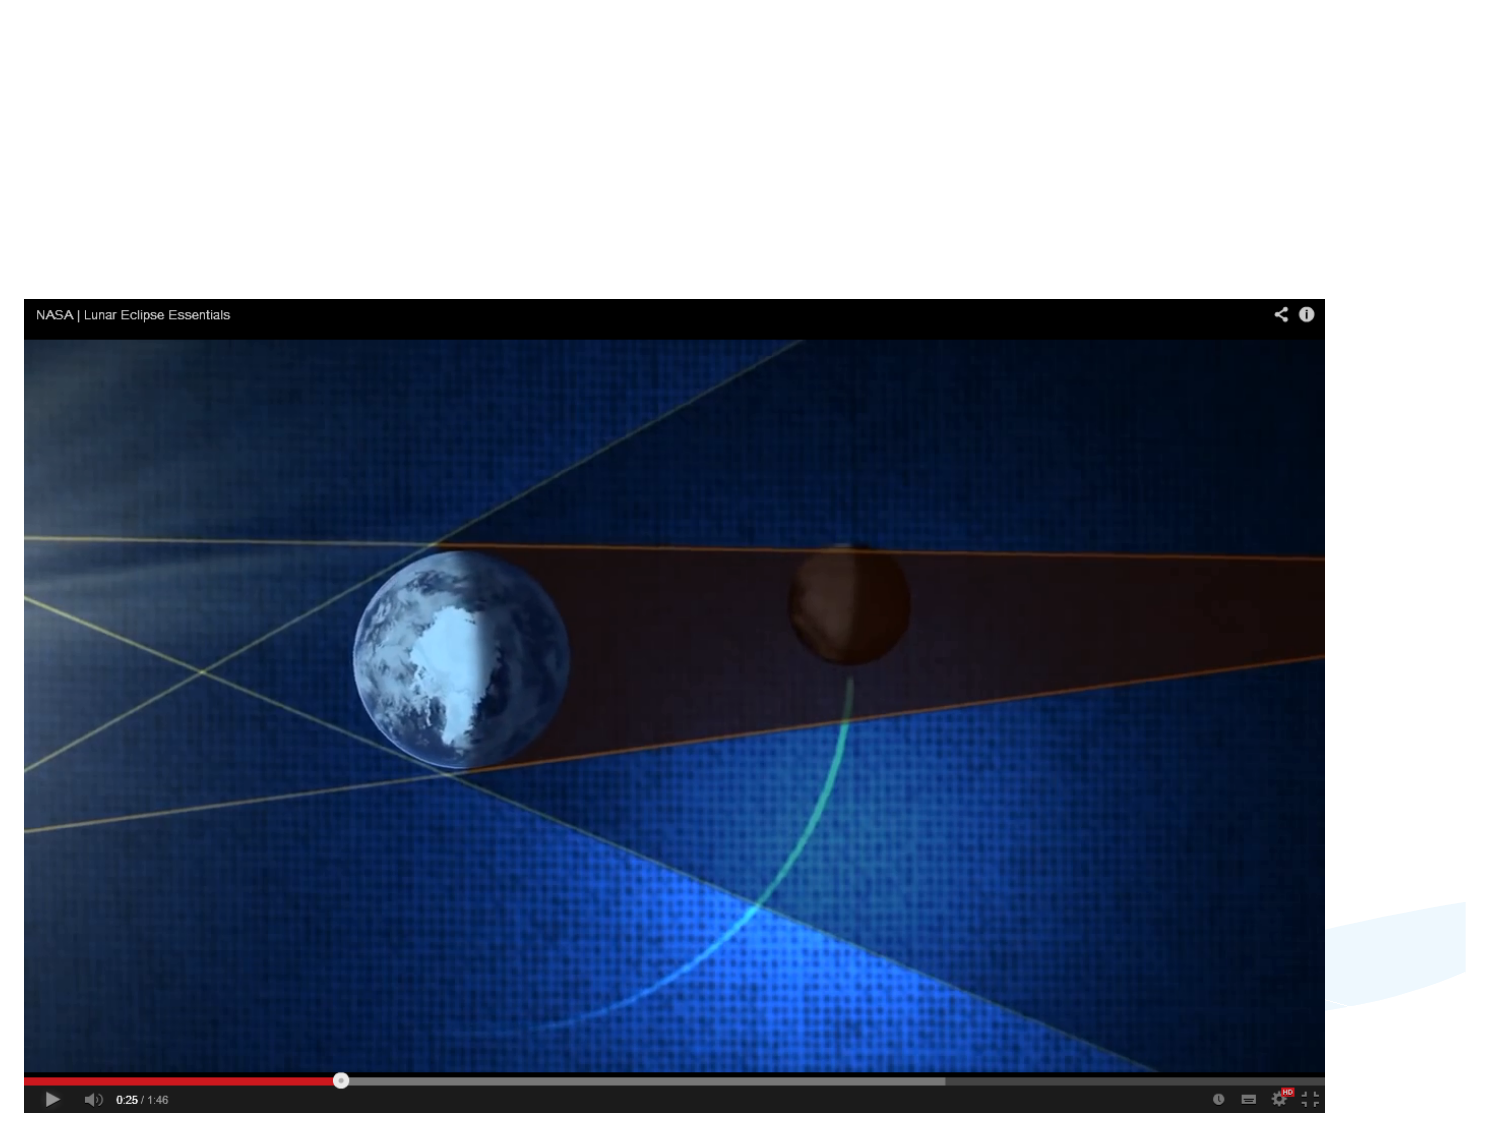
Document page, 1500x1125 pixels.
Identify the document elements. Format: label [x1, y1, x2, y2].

picture [24, 299, 1326, 1113]
